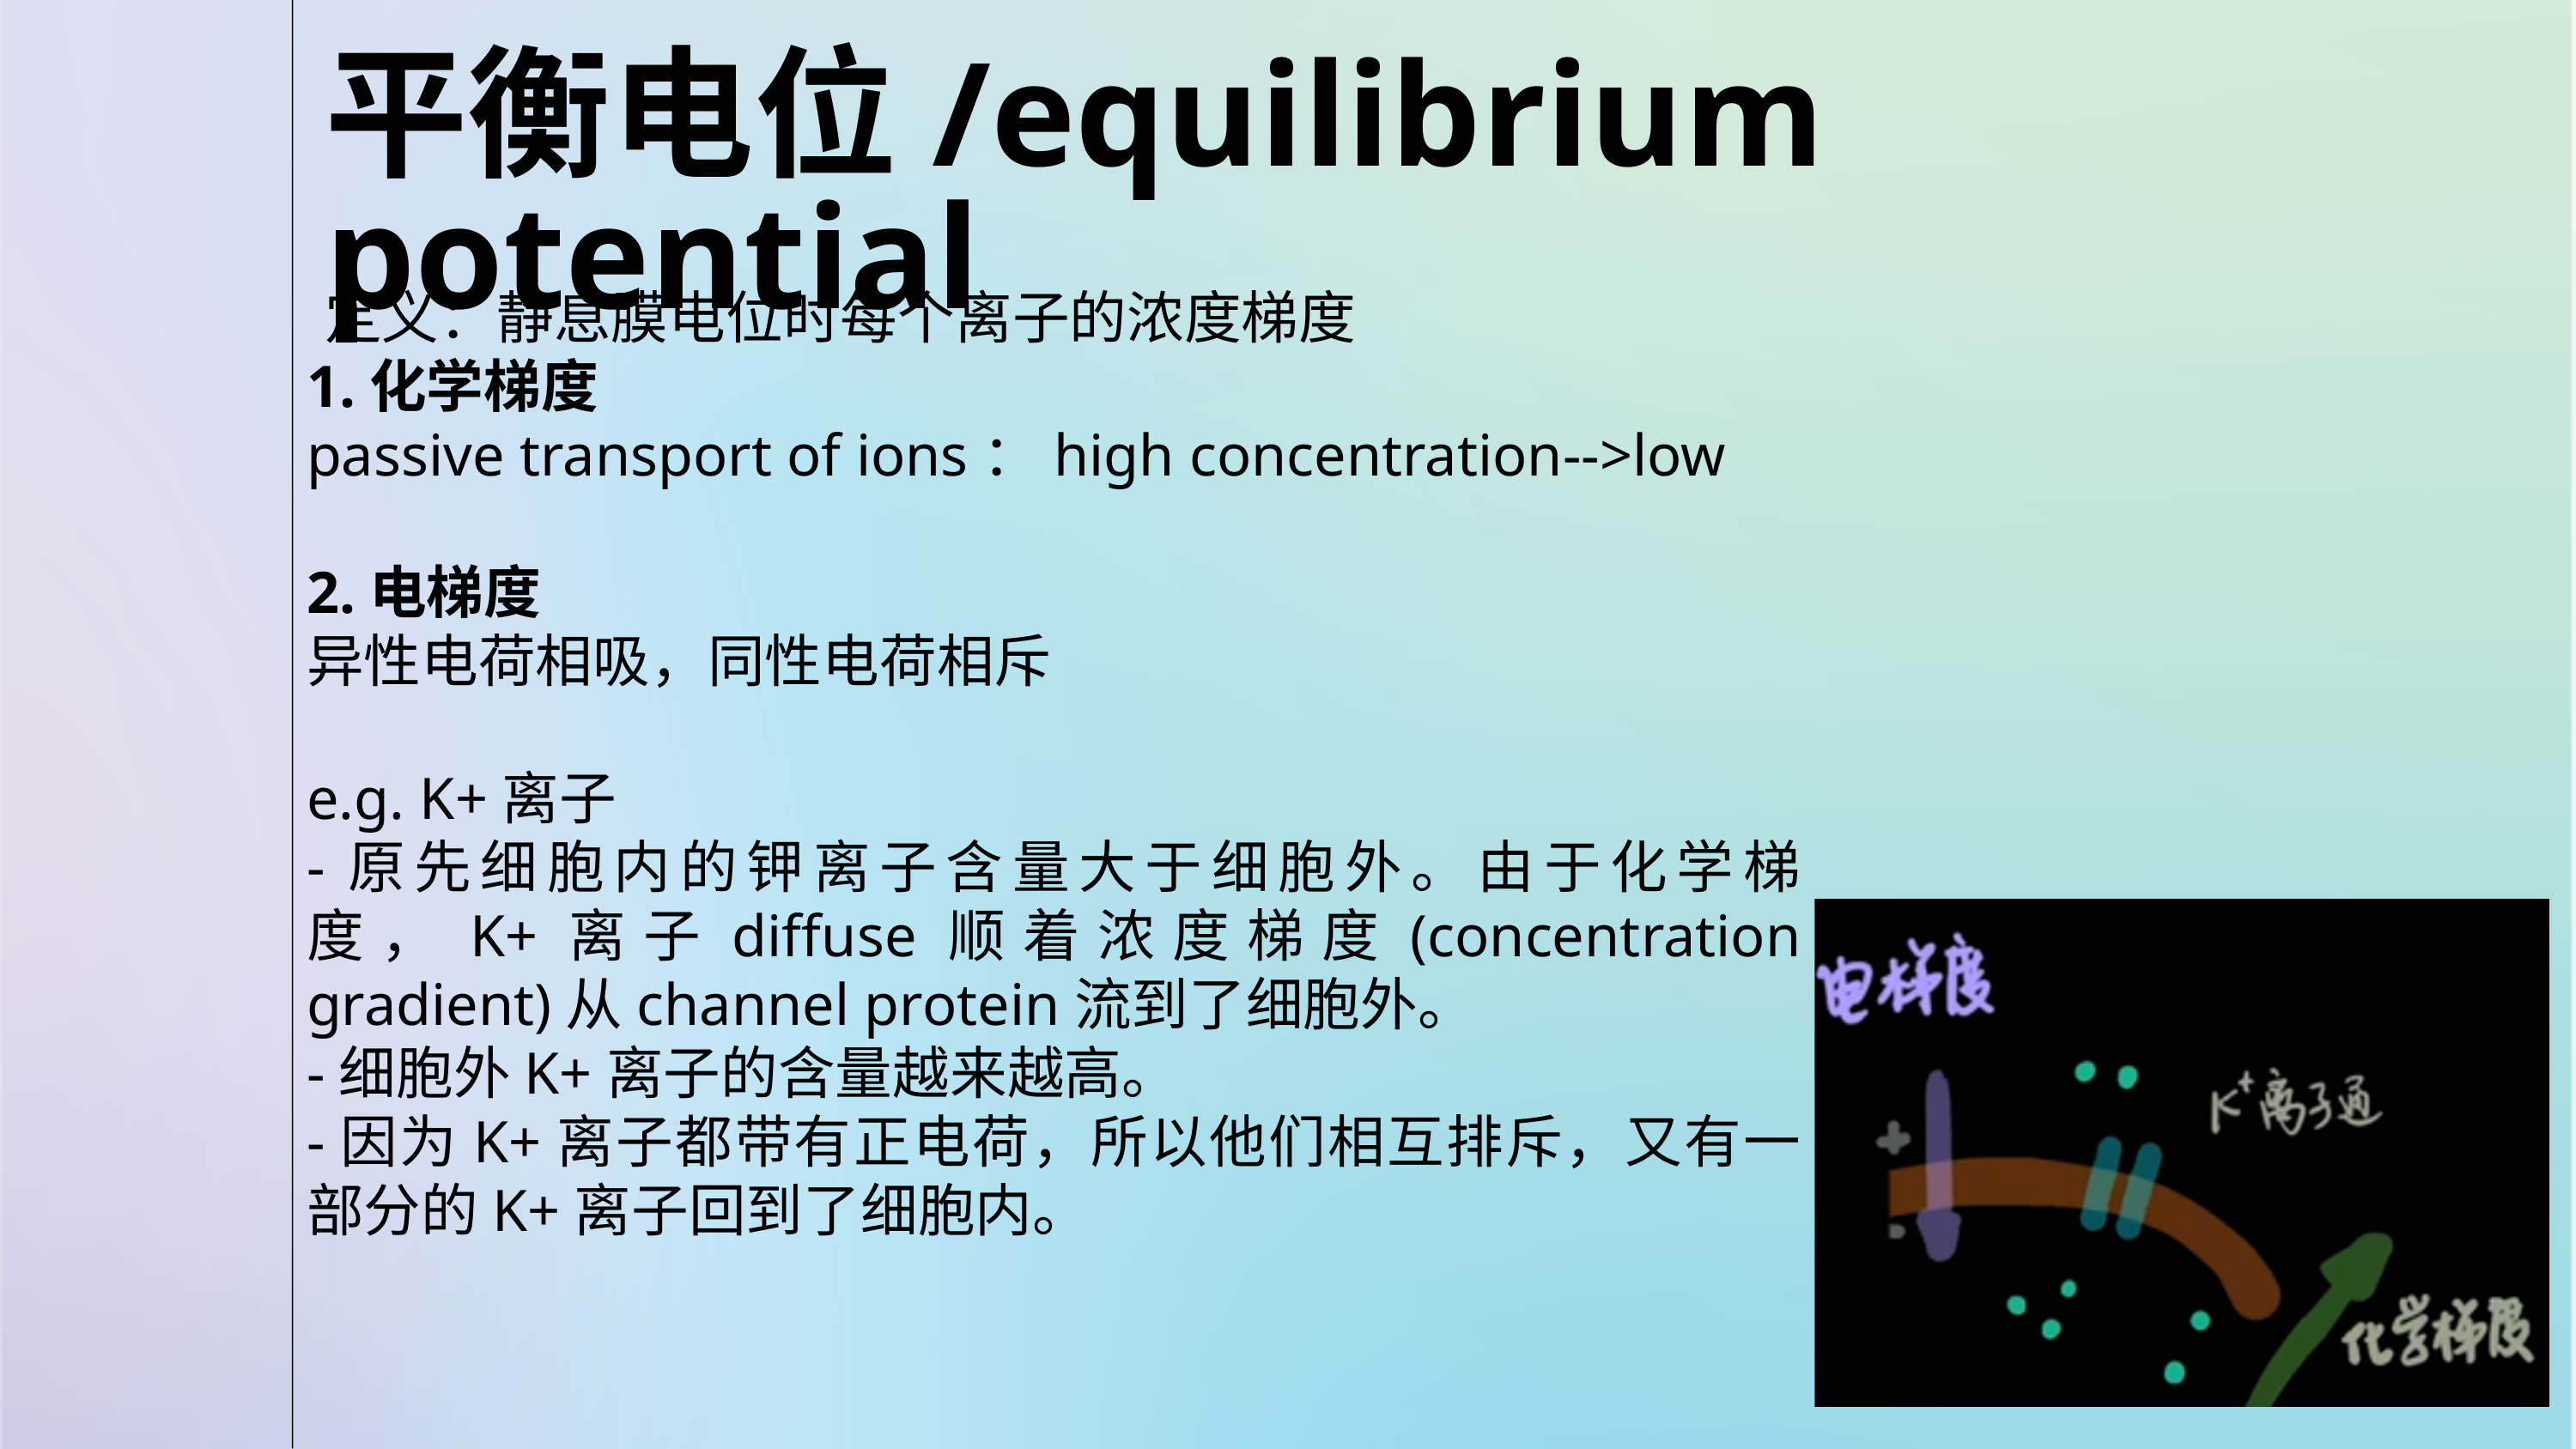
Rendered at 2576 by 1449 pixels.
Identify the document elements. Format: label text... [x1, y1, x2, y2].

text_box [0, 0, 291, 1449]
text_box [294, 0, 2576, 1449]
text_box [325, 34, 2494, 350]
text_box 1.化学梯度 passive transport of ions：high concentration-->low 2.电梯度 异性电荷相吸，同性电荷相斥 e.g. K+离子 -原先细胞内的钾离子含量大于细胞外。由于化学梯度，K+离子diffuse顺着浓度梯度(concentration gradient)从channel protein流到了细胞外。 -细胞外K+离子的含量越来越高。 -因为K+离子都带有正电荷，所以他们相互排斥，又有一部分的K+离子回到了细胞内。 [307, 349, 1801, 1380]
text_box [1814, 899, 2549, 1407]
